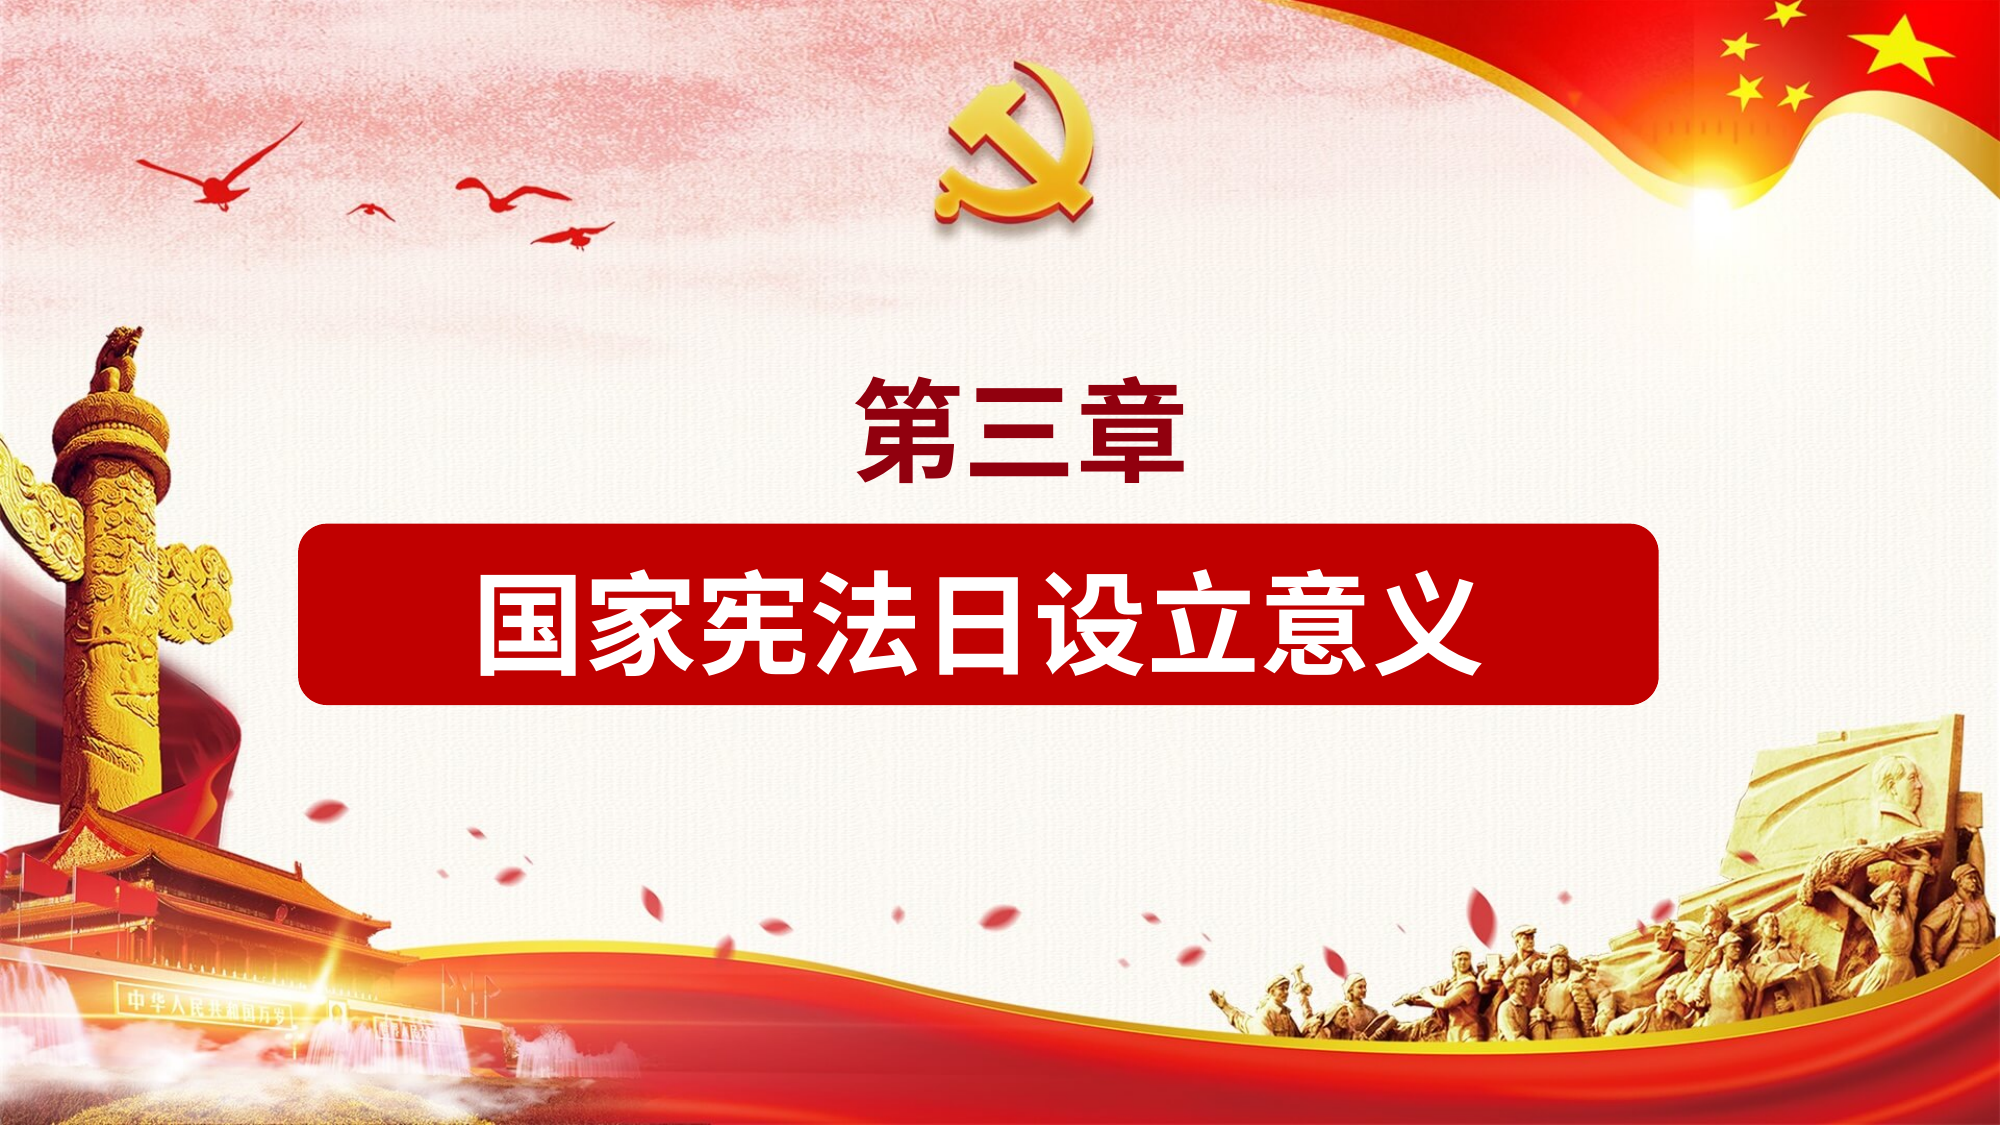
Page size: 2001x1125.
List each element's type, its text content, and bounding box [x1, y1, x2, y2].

text_box 第三章 [440, 286, 1600, 504]
picture [0, 0, 2000, 1125]
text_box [298, 523, 1659, 706]
